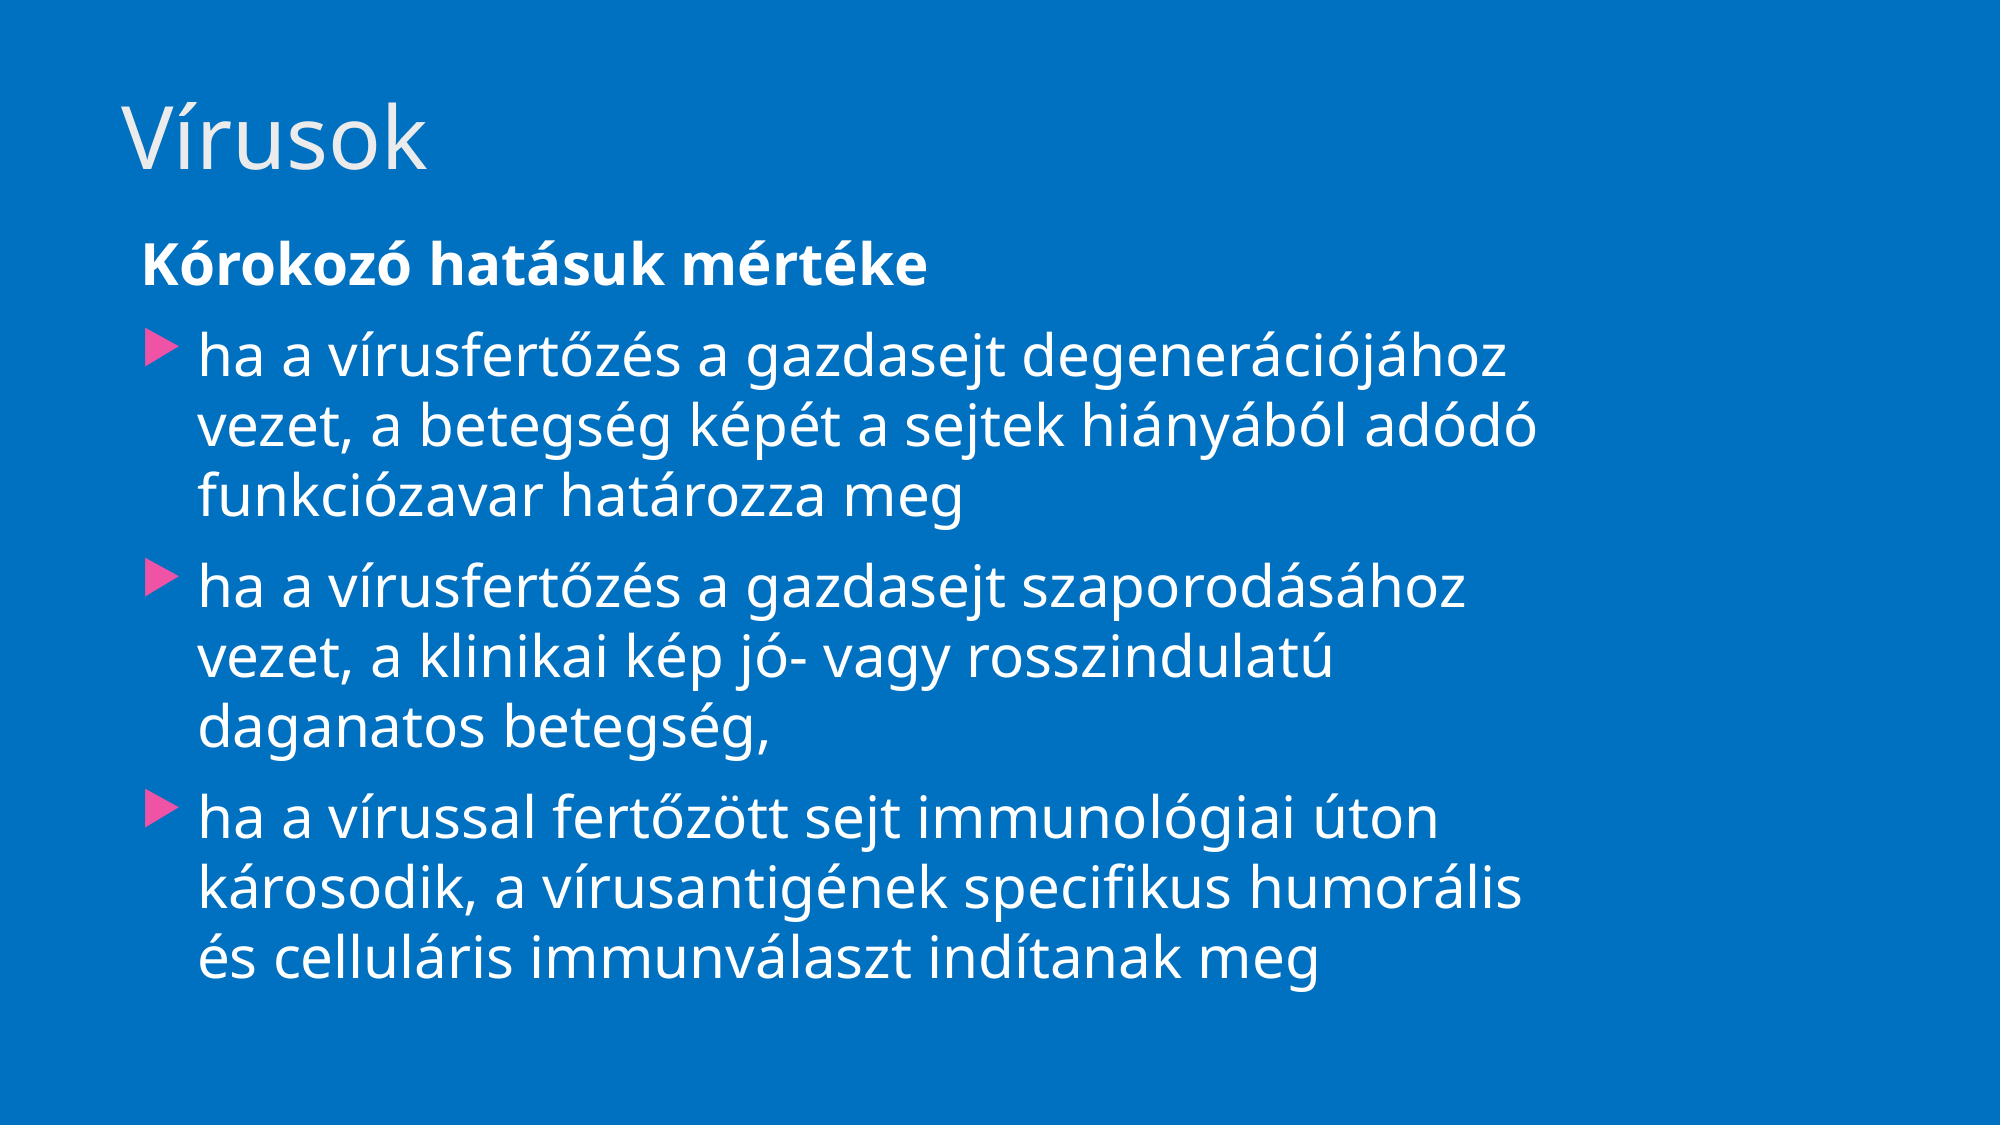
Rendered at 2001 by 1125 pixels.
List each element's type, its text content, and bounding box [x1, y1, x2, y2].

list Kórokozó hatásuk mértéke ha a vírusfertőzés a gazdasejt degenerációjához vezet, a betegség képét a sejtek hiányából adódó funkciózavar határozza meg ha a vírusfertőzés a gazdasejt szaporodásához vezet, a klinikai kép jó- vagy rosszindulatú daganatos betegség, ha a vírussal fertőzött sejt immunológiai úton károsodik, a vírusantigének specifikus humorális és celluláris immunválaszt indítanak meg [125, 219, 1594, 909]
title Vírusok [106, 74, 1649, 304]
